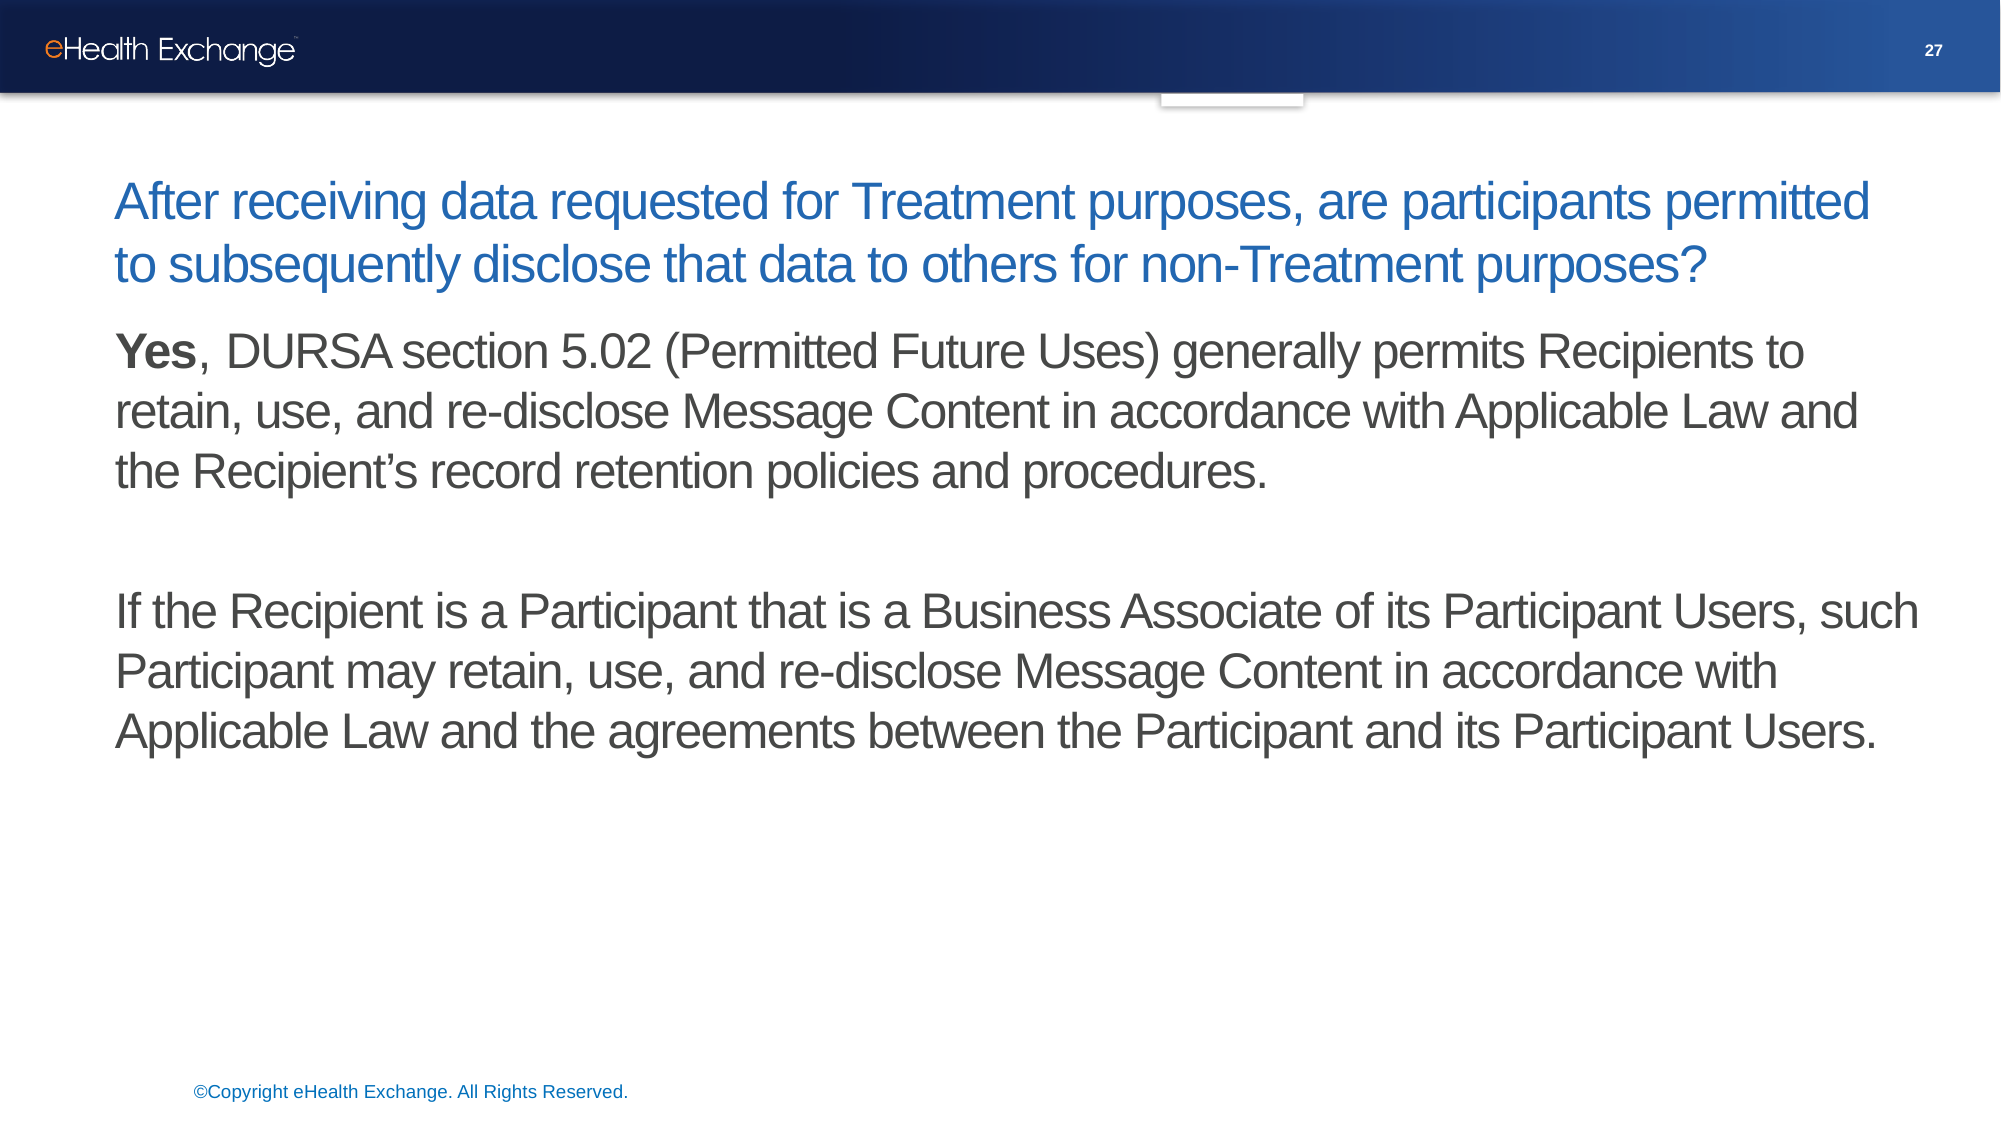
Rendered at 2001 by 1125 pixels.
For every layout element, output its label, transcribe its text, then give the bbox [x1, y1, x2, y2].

footer ©Copyright eHealth Exchange. All Rights Reserved. [178, 1057, 978, 1125]
slide_number 27 [1891, 32, 1958, 93]
title After receiving data requested for Treatment purposes, are participants permitted to subsequently disclose that data to others for non-Treatment purposes? [99, 159, 1900, 305]
list Yes, DURSA section 5.02 (Permitted Future Uses) generally permits Recipients to retain, use, and re-disclose Message Content in accordance with Applicable Law and the Recipient’s record retention policies and procedures. If the Recipient is a Participant that is a Business Associate of its Participant Users, such Participant may retain, use, and re-disclose Message Content in accordance with Applicable Law and the agreements between the Participant and its Participant Users. [99, 310, 1936, 986]
picture [15, 21, 316, 82]
